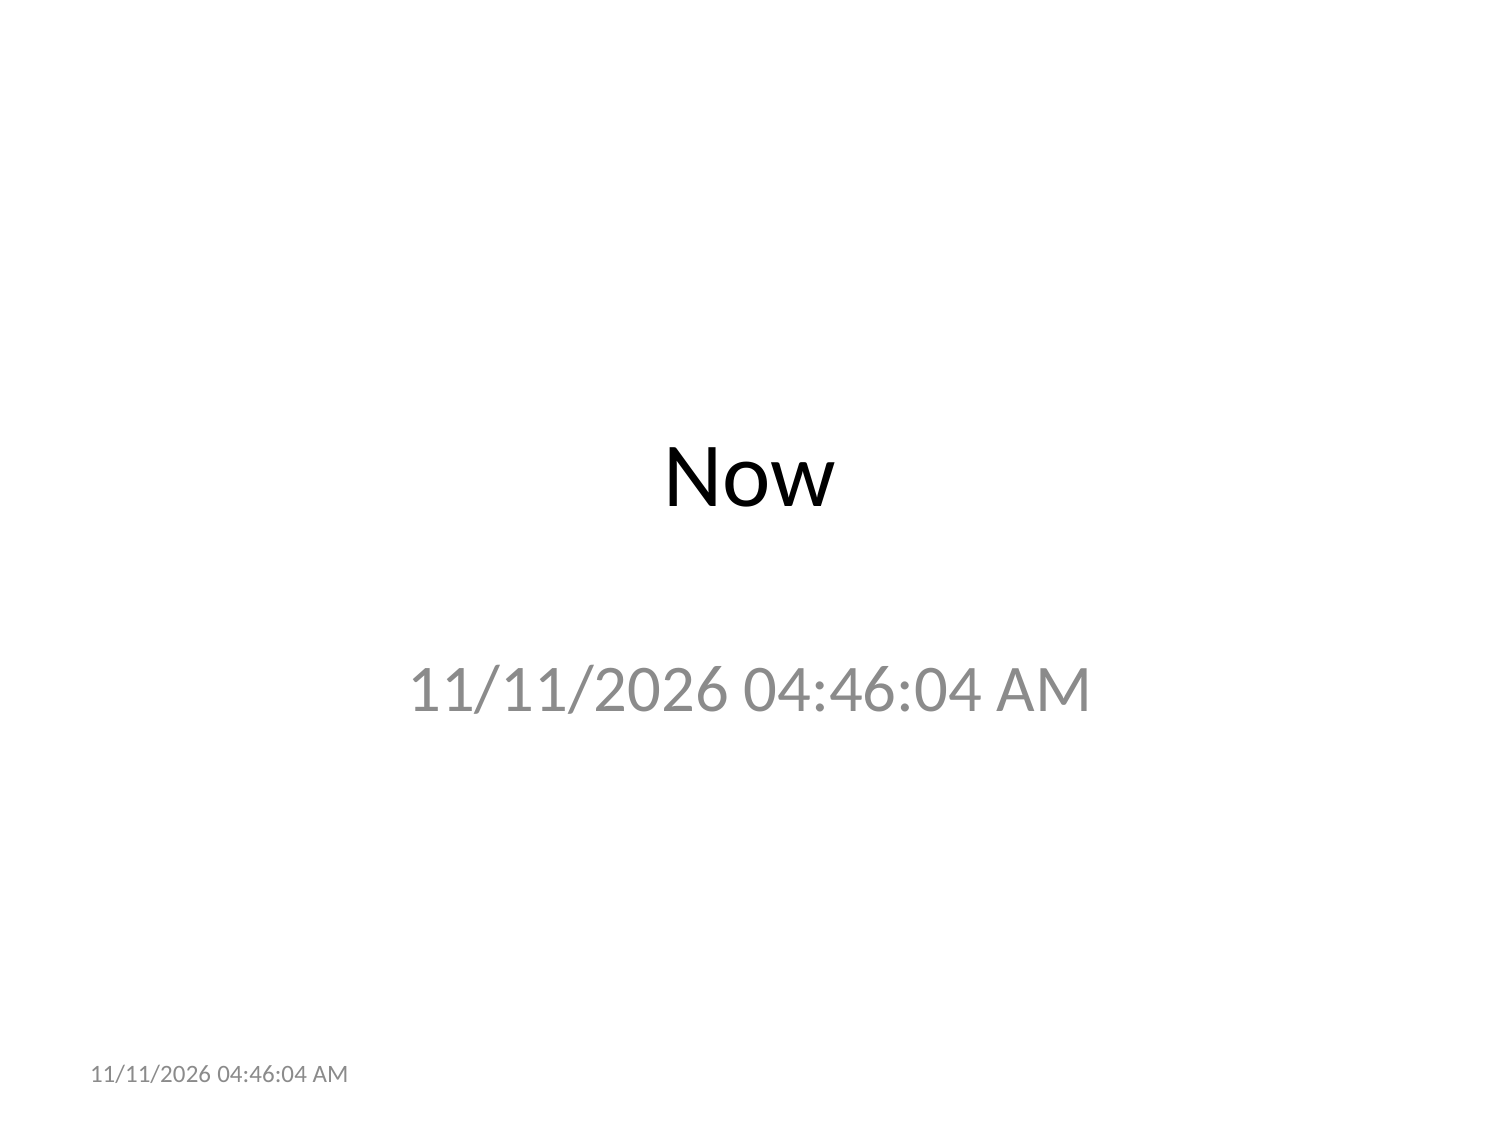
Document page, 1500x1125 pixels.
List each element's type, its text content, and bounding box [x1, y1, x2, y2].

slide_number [75, 1042, 425, 1103]
title Now [112, 349, 1388, 591]
subtitle 2011-12-19 10:20:04 AM [225, 637, 1275, 925]
